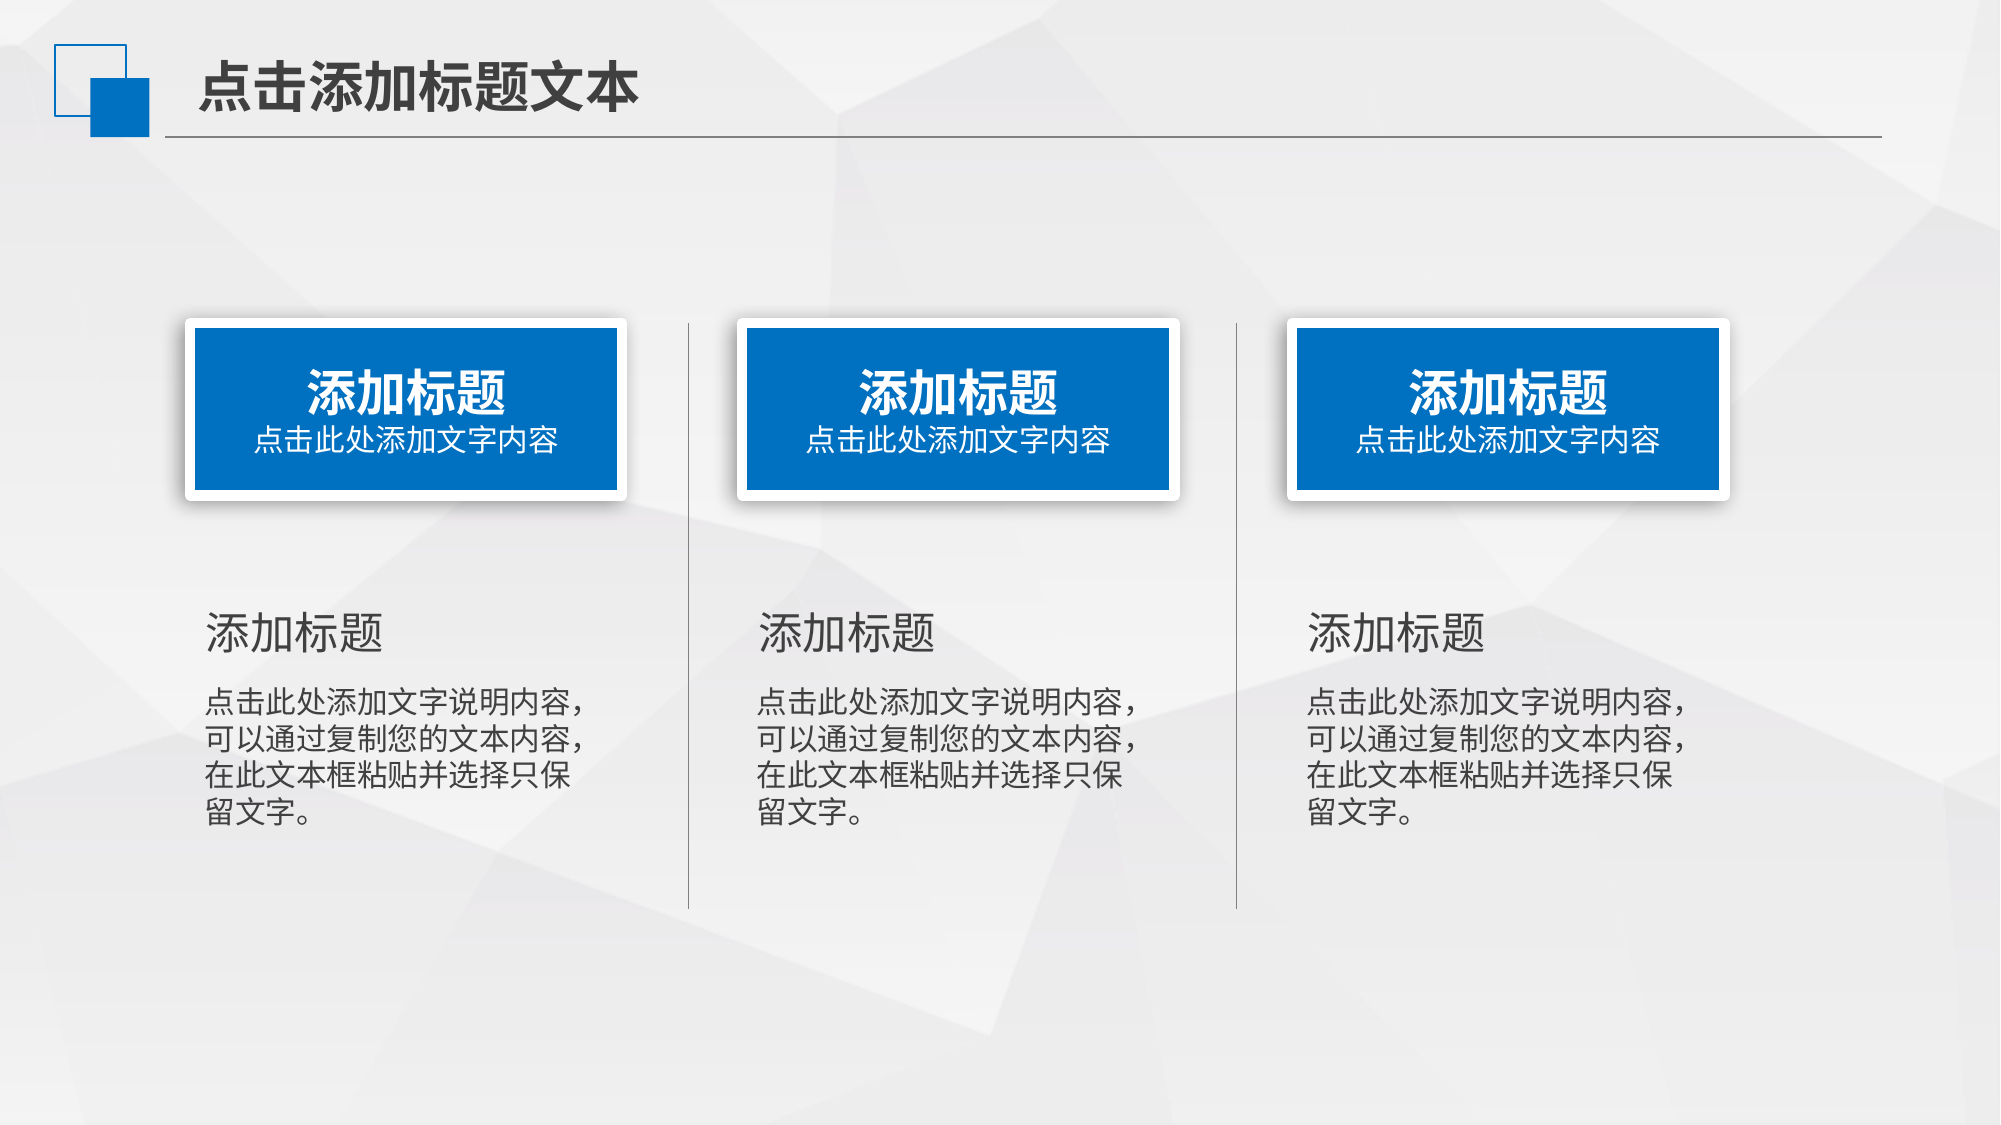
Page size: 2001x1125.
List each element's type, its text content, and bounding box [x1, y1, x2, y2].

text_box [189, 597, 592, 840]
text_box 添加标题 点击此处添加文字内容 [739, 320, 1177, 499]
text_box 添加标题 点击此处添加文字内容 [187, 320, 625, 499]
picture [0, 0, 2000, 1125]
text_box 添加标题 点击此处添加文字内容 [1289, 320, 1727, 499]
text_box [741, 597, 1144, 840]
text_box 点击添加标题文本 [182, 44, 656, 127]
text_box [1291, 597, 1694, 840]
